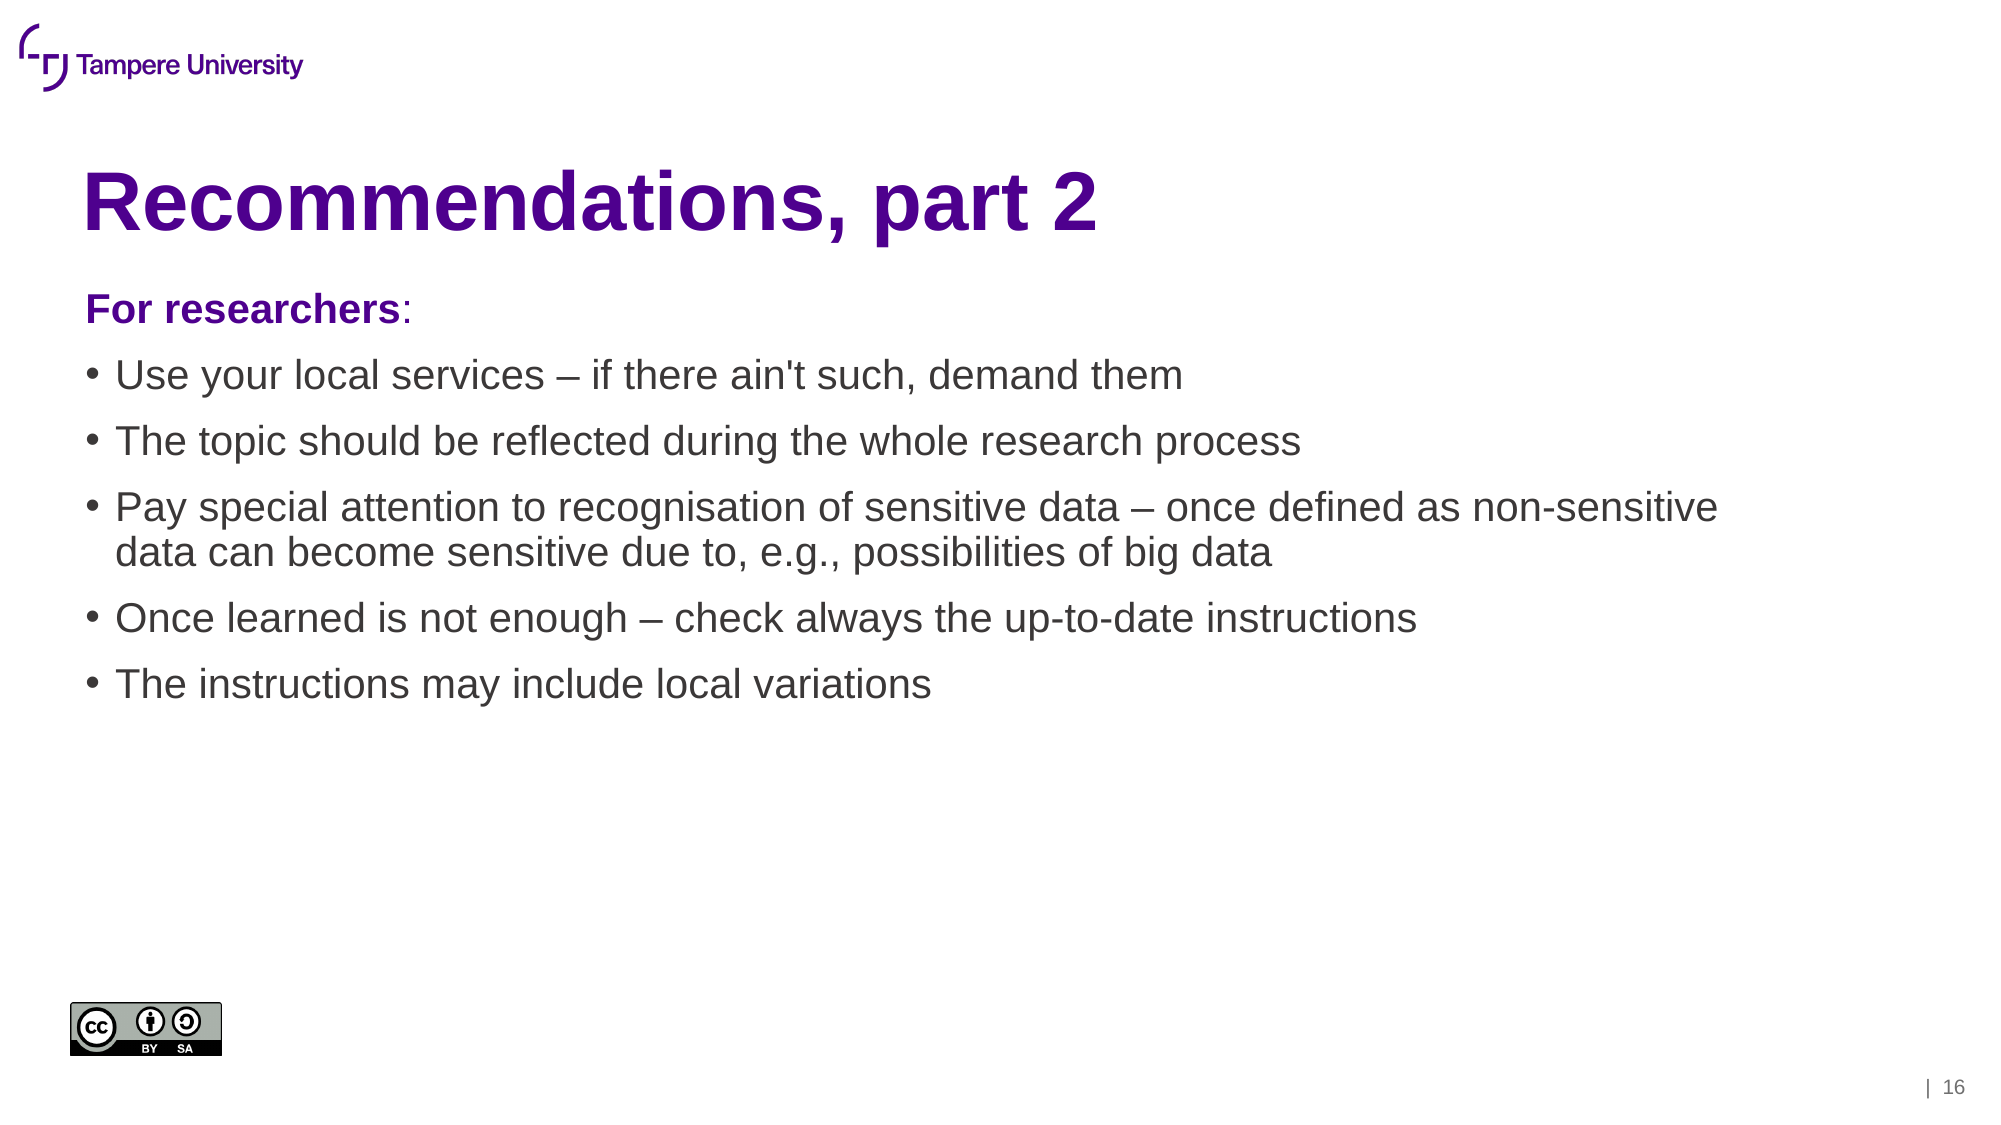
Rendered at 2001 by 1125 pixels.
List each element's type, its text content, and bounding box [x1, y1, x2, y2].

title Recommendations, part 2 [67, 149, 1793, 256]
picture [4, 5, 321, 107]
list For researchers: Use your local services – if there ain't such, demand them The topic should be reflected during the whole research process Pay special attention to recognisation of sensitive data – once defined as non-sensitive data can become sensitive due to, e.g., possibilities of big data Once learned is not enough – check always the up-to-date instructions The instructions may include local variations [70, 280, 1796, 994]
picture [70, 1002, 222, 1056]
slide_number | 15 [1918, 1064, 1981, 1107]
